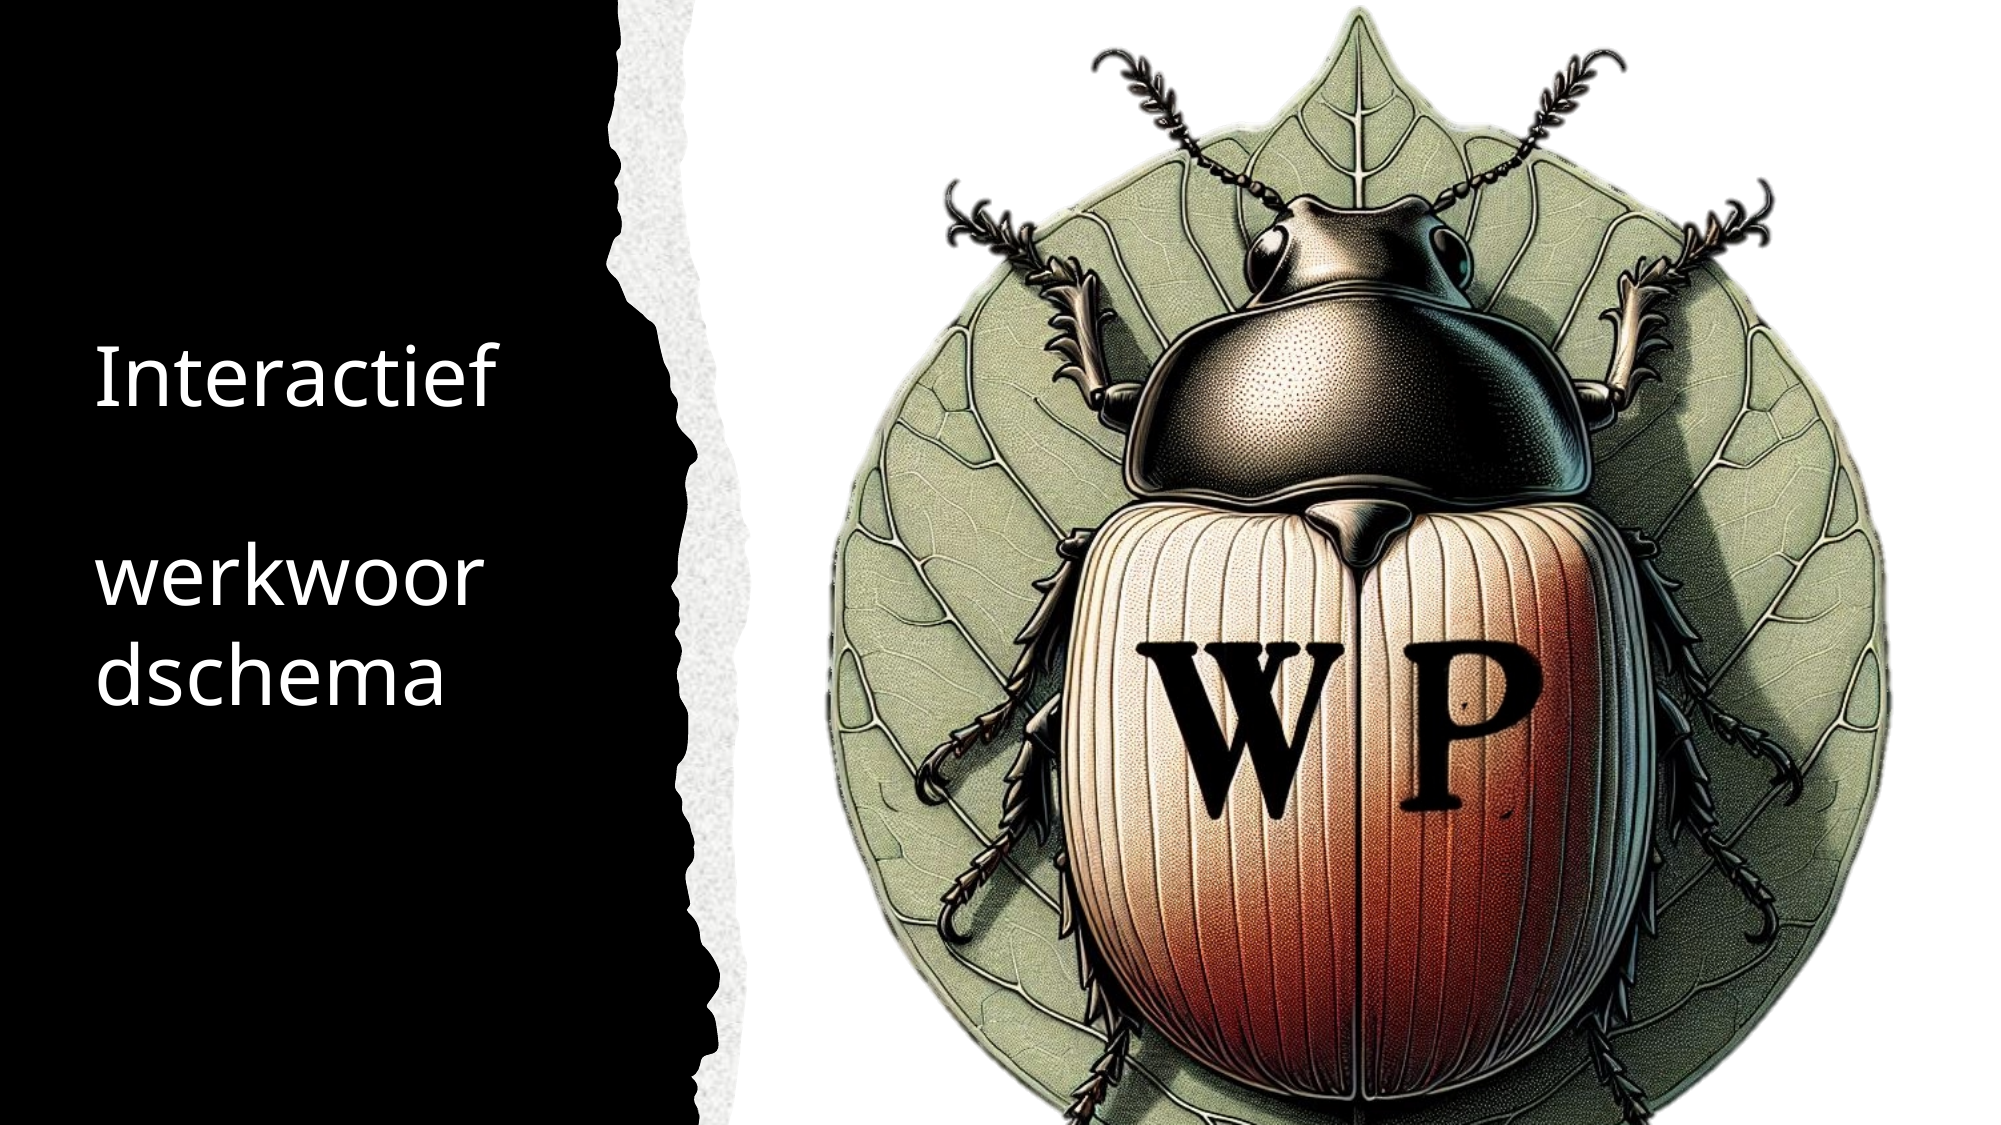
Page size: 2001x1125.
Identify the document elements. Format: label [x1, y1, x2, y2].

text_box [0, 0, 752, 1125]
picture [752, 0, 2001, 1125]
